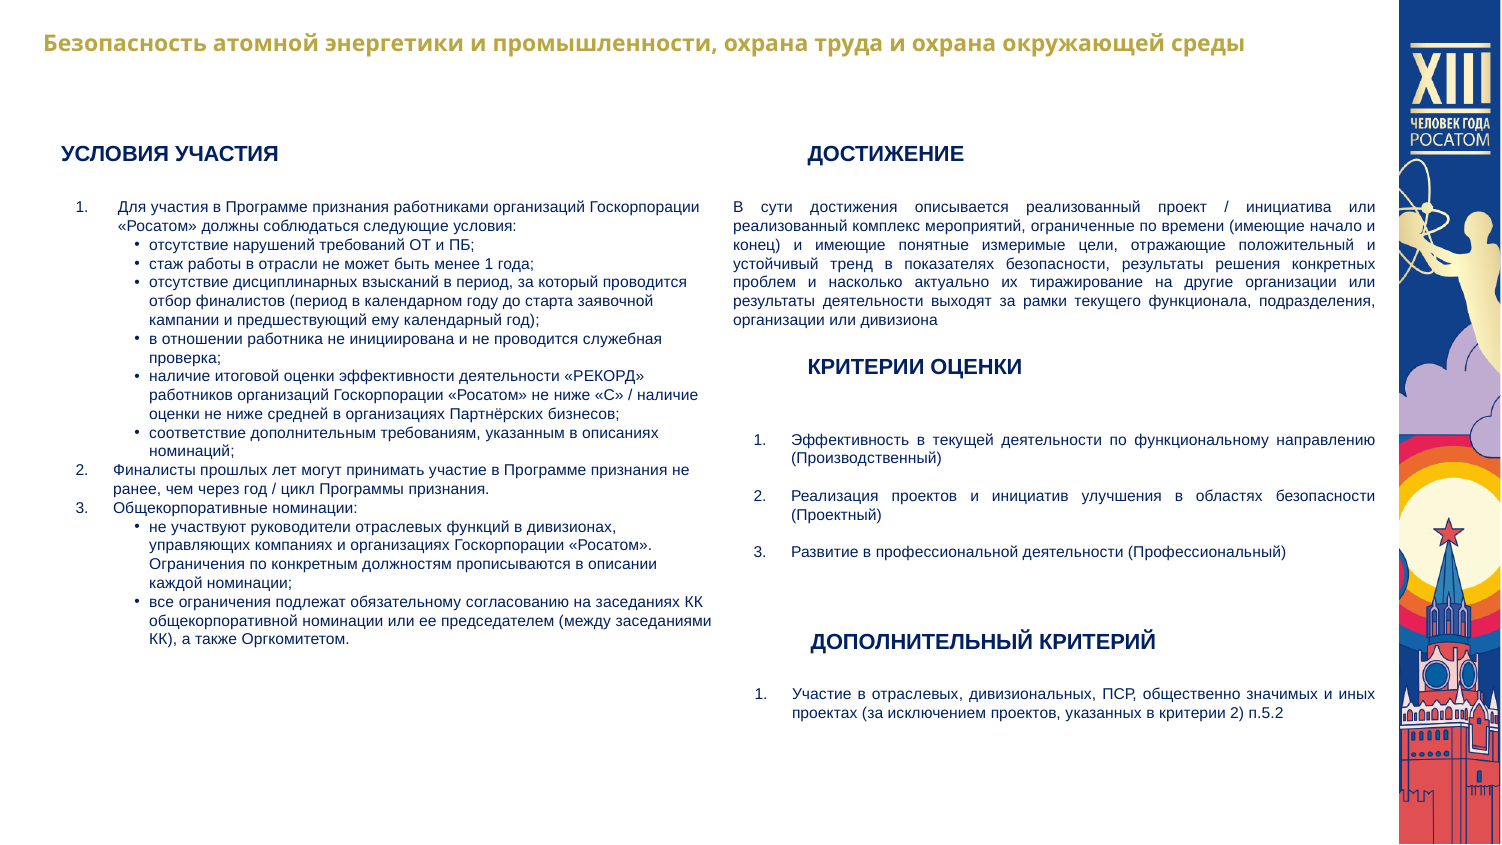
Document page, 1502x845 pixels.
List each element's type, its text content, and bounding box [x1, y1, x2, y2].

text_box Эффективность в текущей деятельности по функциональному направлению (Производственный) Реализация проектов и инициатив улучшения в областях безопасности (Проектный) Развитие в профессиональной деятельности (Профессиональный) [738, 422, 1390, 569]
text_box ДОПОЛНИТЕЛЬНЫЙ КРИТЕРИЙ [810, 614, 1303, 673]
text_box УСЛОВИЯ УЧАСТИЯ [60, 126, 411, 169]
text_box ДОСТИЖЕНИЕ [807, 126, 1158, 168]
picture [0, 0, 1501, 844]
text_box Участие в отраслевых, дивизиональных, ПСР, общественно значимых и иных проектах (за исключением проектов, указанных в критерии 2) п.5.2 [739, 676, 1391, 767]
text_box КРИТЕРИИ ОЦЕНКИ [807, 339, 1158, 381]
text_box Безопасность атомной энергетики и промышленности, охрана труда и охрана окружающей среды [28, 21, 1401, 64]
text_box В сути достижения описывается реализованный проект / инициатива или реализованный комплекс мероприятий, ограниченные по времени (имеющие начало и конец) и имеющие понятные измеримые цели, отражающие положительный и устойчивый тренд в показателях безопасности, результаты решения конкретных проблем и насколько актуально их тиражирование на другие организации или результаты деятельности выходят за рамки текущего функционала, подразделения, организации или дивизиона [718, 189, 1391, 336]
text_box Для участия в Программе признания работниками организаций Госкорпорации «Росатом» должны соблюдаться следующие условия: отсутствие нарушений требований ОТ и ПБ; стаж работы в отрасли не может быть менее 1 года; отсутствие дисциплинарных взысканий в период, за который проводится отбор финалистов (период в календарном году до старта заявочной кампании и предшествующий ему календарный год); в отношении работника не инициирована и не проводится служебная проверка; наличие итоговой оценки эффективности деятельности «РЕКОРД» работников организаций Госкорпорации «Росатом» не ниже «С» / наличие оценки не ниже средней в организациях Партнёрских бизнесов; соответствие дополнительным требованиям, указанным в описаниях номинаций; Финалисты прошлых лет могут принимать участие в Программе признания не ранее, чем через год / цикл Программы признания. Общекорпоративные номинации: не участвуют руководители отраслевых функций в дивизионах, управляющих компаниях и организациях Госкорпорации «Росатом». Ограничения по конкретным должностям прописываются в описании каждой номинации; все ограничения подлежат обязательному согласованию на заседаниях КК общекорпоративной номинации или ее председателем (между заседаниями КК), а также Оргкомитетом. [60, 189, 727, 656]
